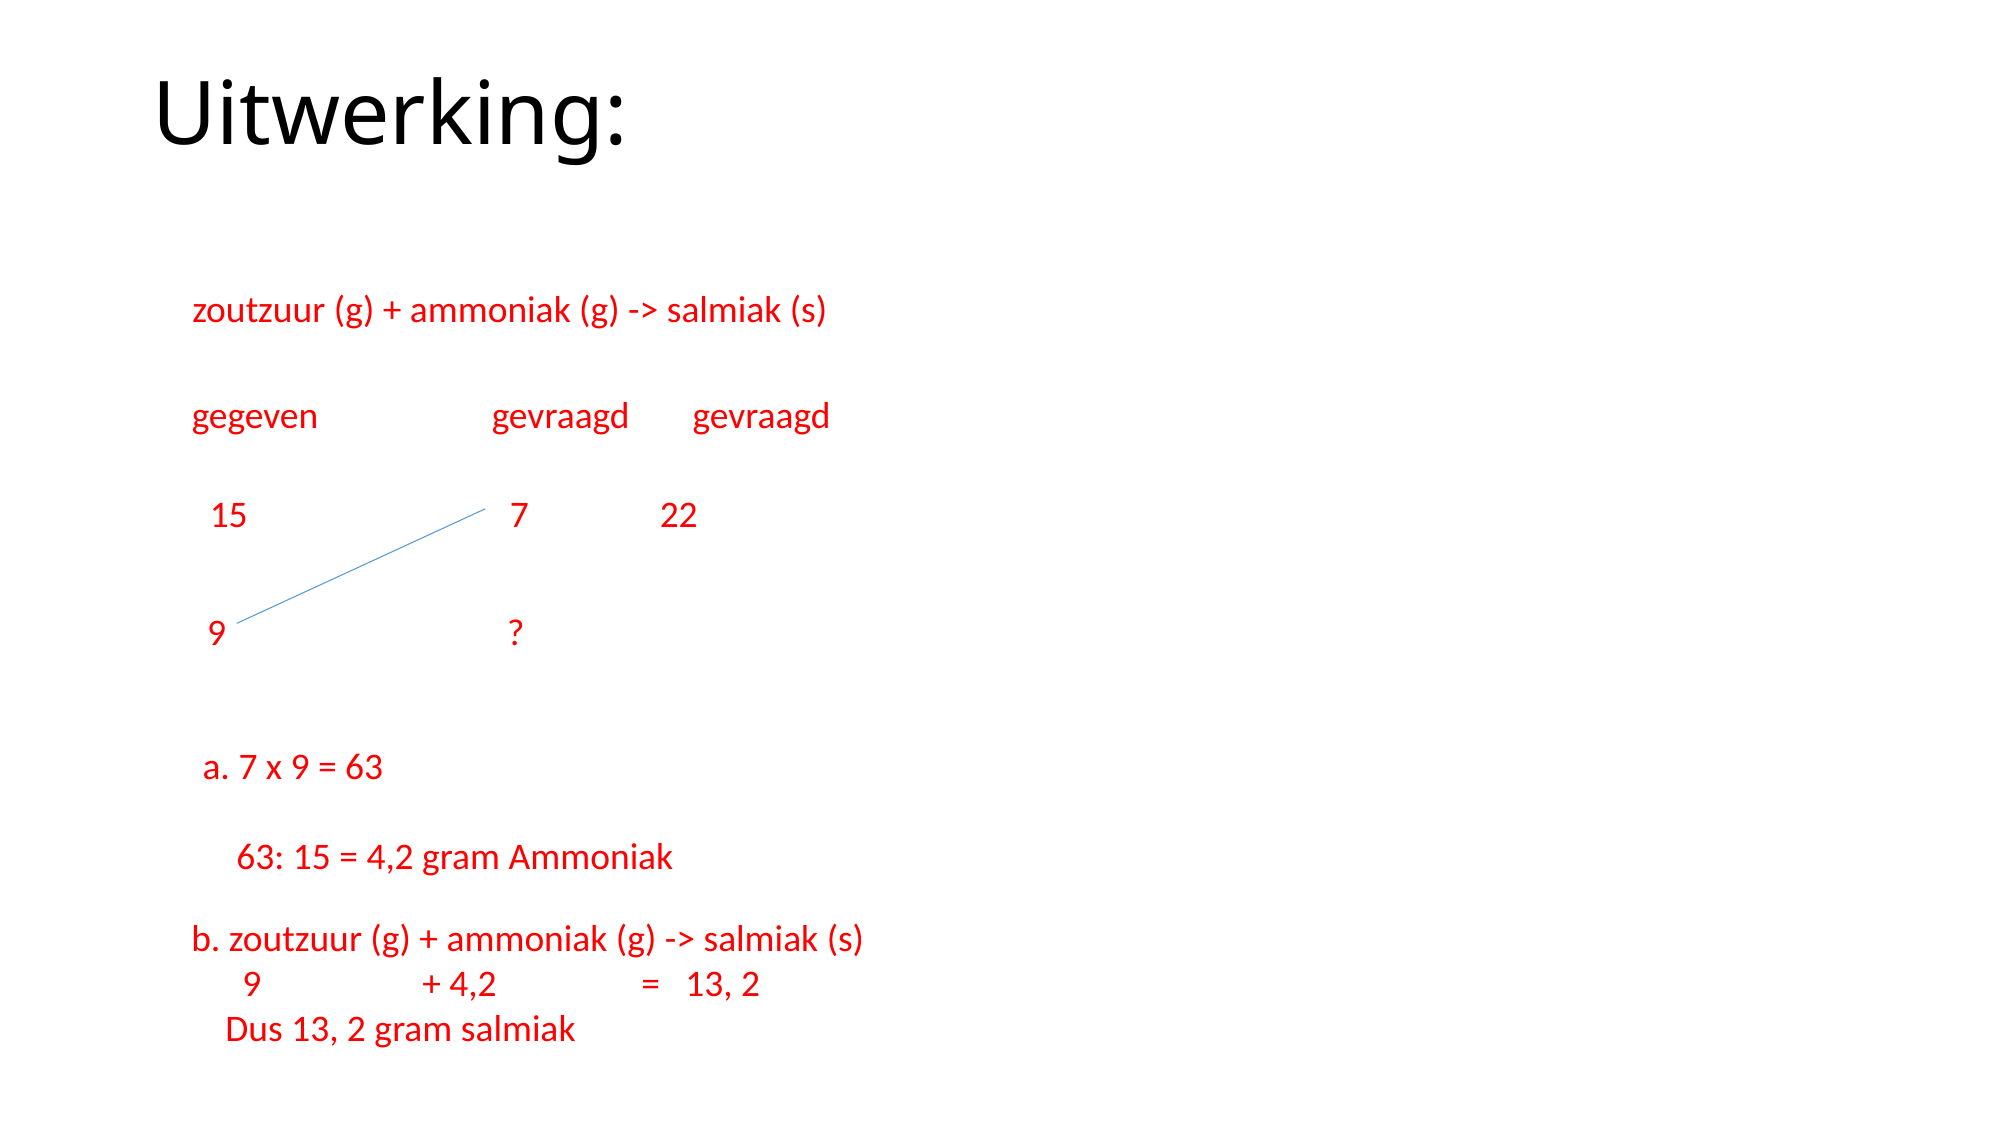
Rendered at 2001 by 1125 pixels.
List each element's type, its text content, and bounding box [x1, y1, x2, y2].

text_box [236, 508, 486, 624]
text_box b. zoutzuur (g) + ammoniak (g) -> salmiak (s) 9 + 4,2 = 13, 2 Dus 13, 2 gram salmiak [176, 906, 889, 1102]
text_box zoutzuur (g) + ammoniak (g) -> salmiak (s) [177, 277, 852, 382]
text_box gegeven gevraagd gevraagd [177, 383, 846, 489]
text_box 9 ? [192, 600, 774, 661]
text_box 15 7 22 [195, 482, 713, 588]
title Uitwerking: [137, 59, 1863, 278]
text_box a. 7 x 9 = 63 63: 15 = 4,2 gram Ammoniak [187, 734, 698, 885]
